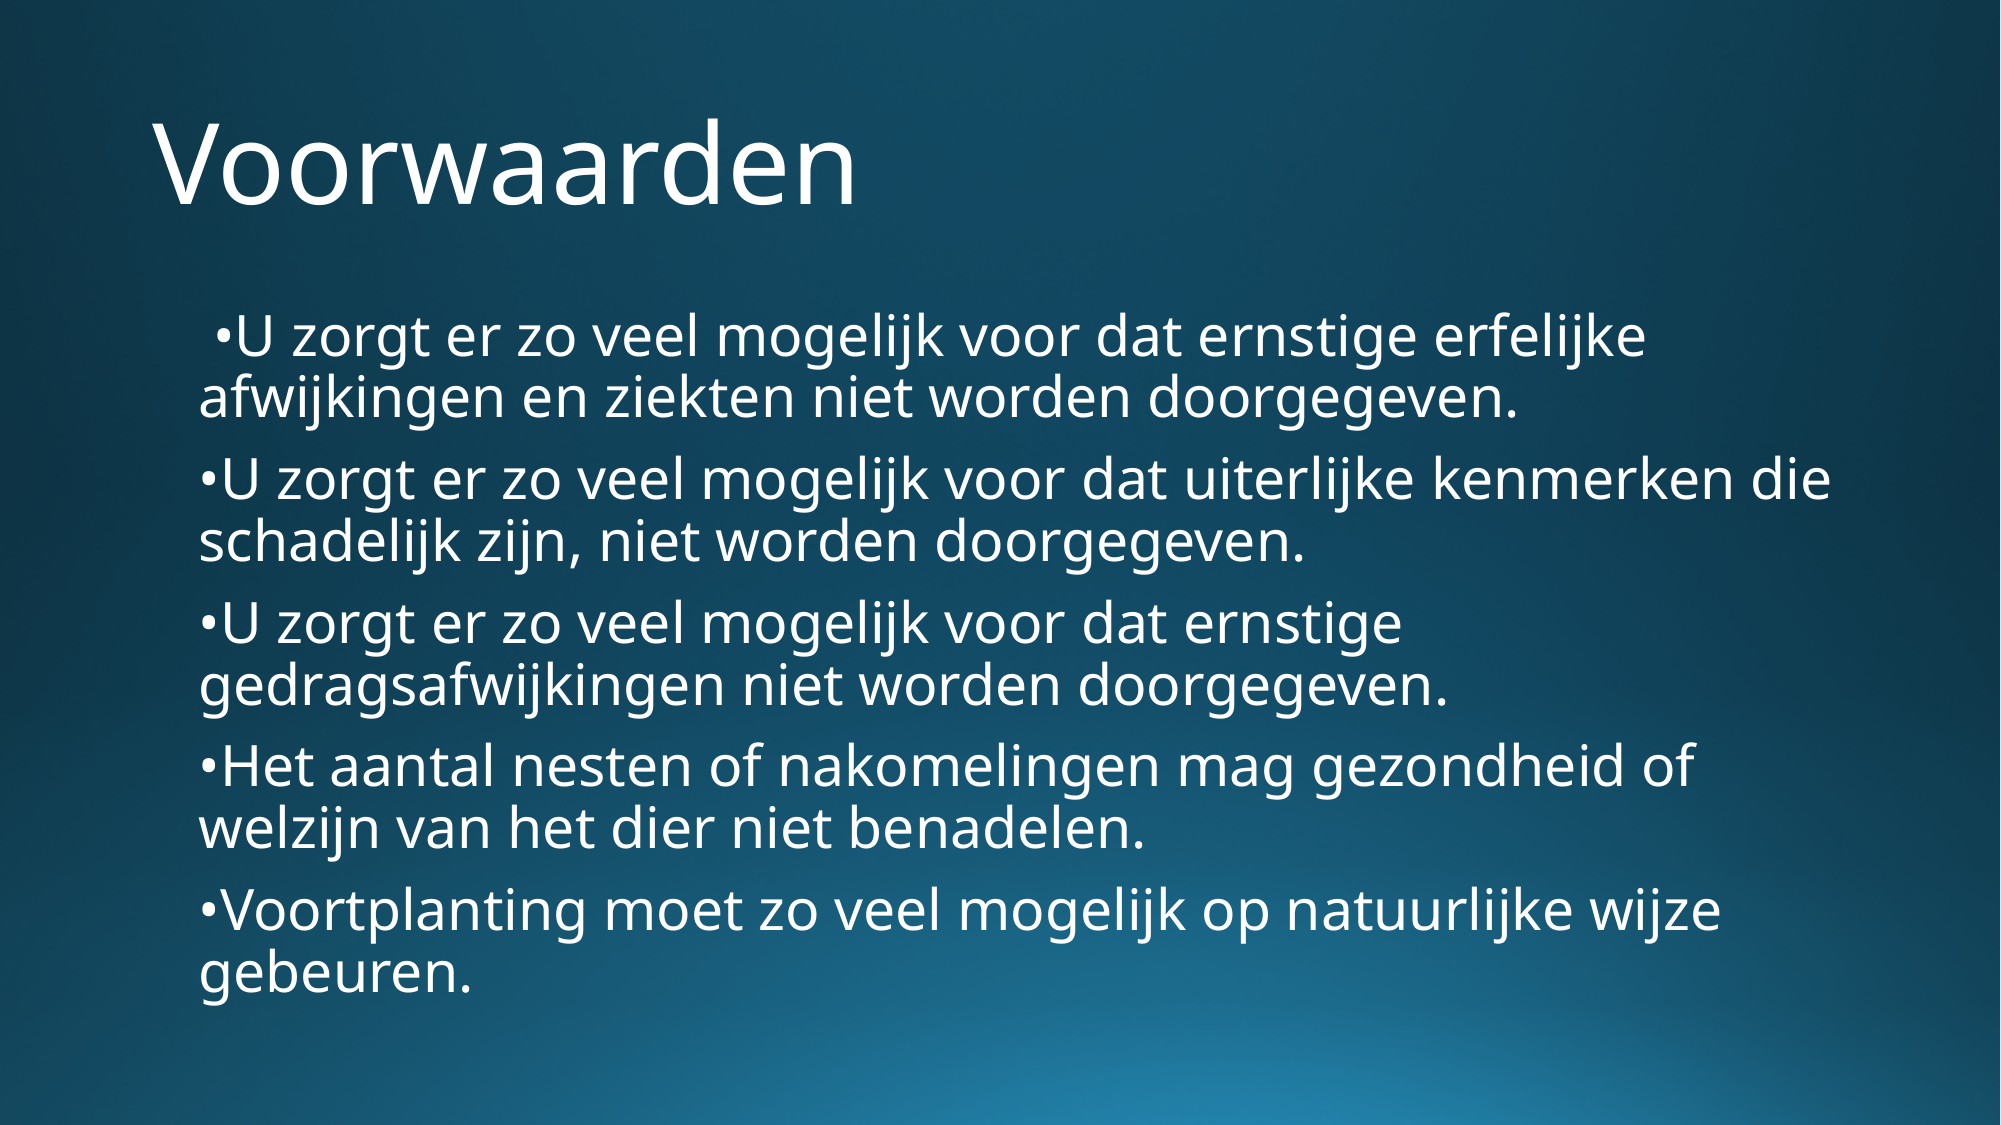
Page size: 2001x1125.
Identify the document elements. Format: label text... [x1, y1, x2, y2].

title Voorwaarden [137, 59, 1863, 278]
picture [0, 0, 2001, 1125]
list •U zorgt er zo veel mogelijk voor dat ernstige erfelijke afwijkingen en ziekten niet worden doorgegeven. •U zorgt er zo veel mogelijk voor dat uiterlijke kenmerken die schadelijk zijn, niet worden doorgegeven. •U zorgt er zo veel mogelijk voor dat ernstige gedragsafwijkingen niet worden doorgegeven. •Het aantal nesten of nakomelingen mag gezondheid of welzijn van het dier niet benadelen. •Voortplanting moet zo veel mogelijk op natuurlijke wijze gebeuren. [183, 299, 1863, 1014]
